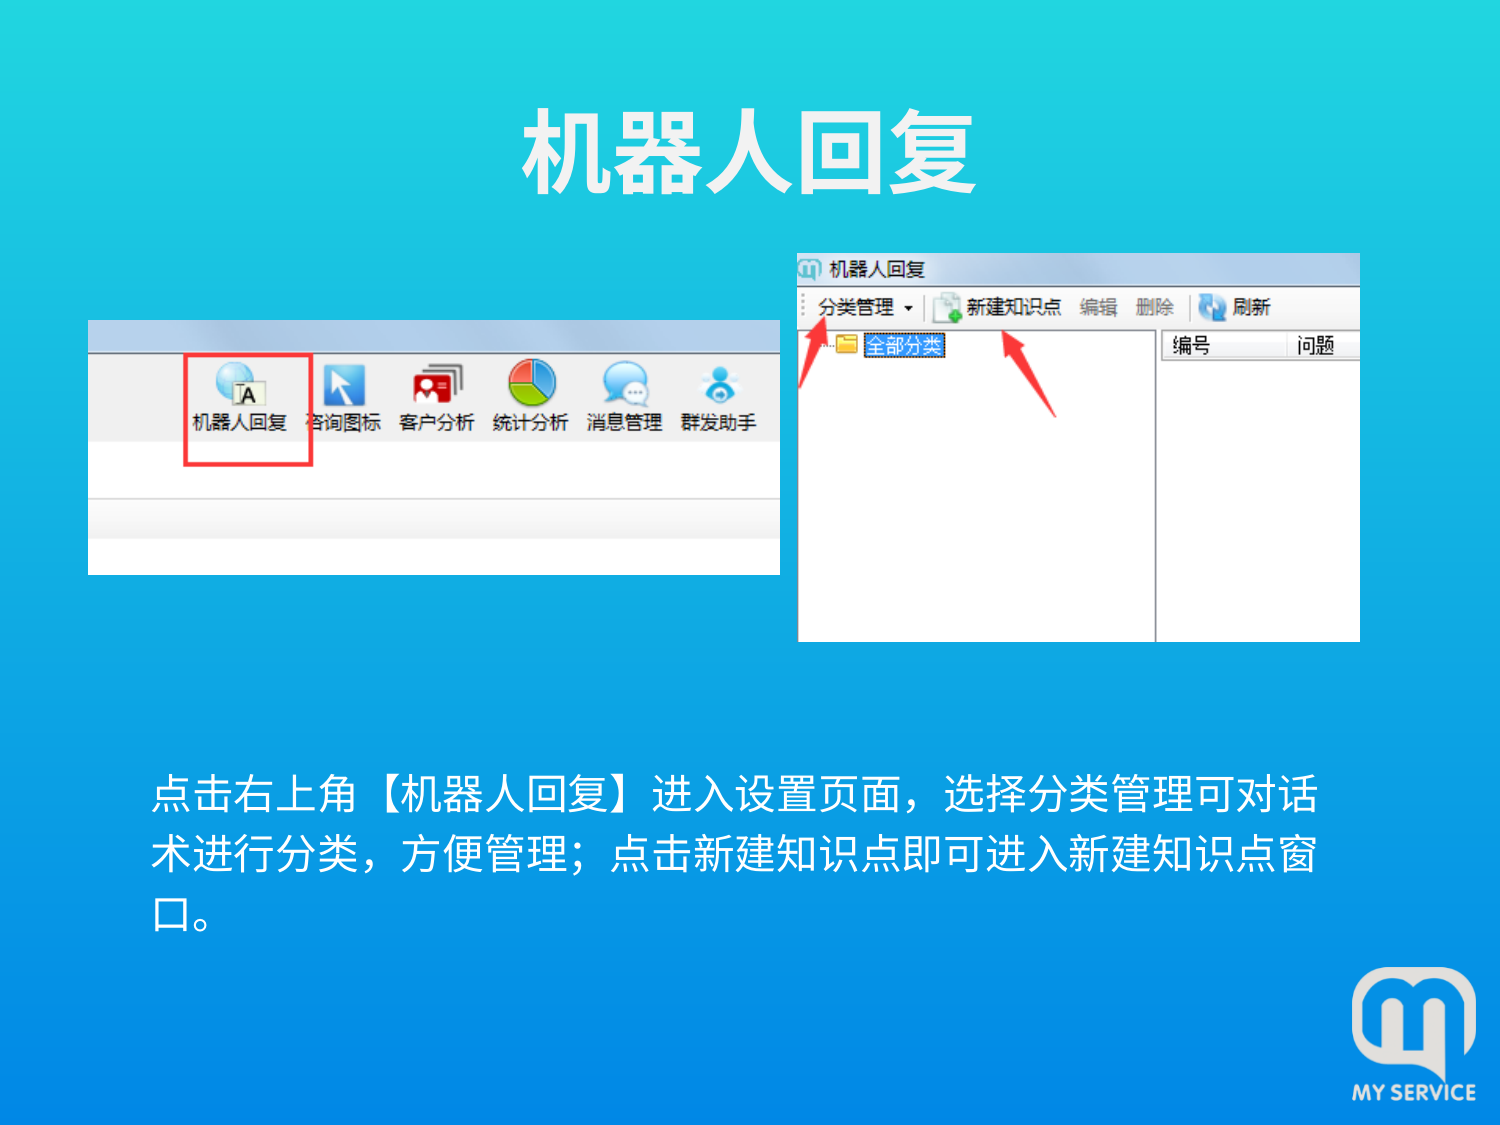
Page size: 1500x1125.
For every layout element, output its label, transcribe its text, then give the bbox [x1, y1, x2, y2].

picture [1352, 967, 1476, 1107]
text_box 点击右上角【机器人回复】进入设置页面，选择分类管理可对话术进行分类，方便管理；点击新建知识点即可进入新建知识点窗口。 [135, 750, 1337, 946]
title 机器人回复 [75, 45, 1425, 233]
picture [0, 253, 1500, 641]
